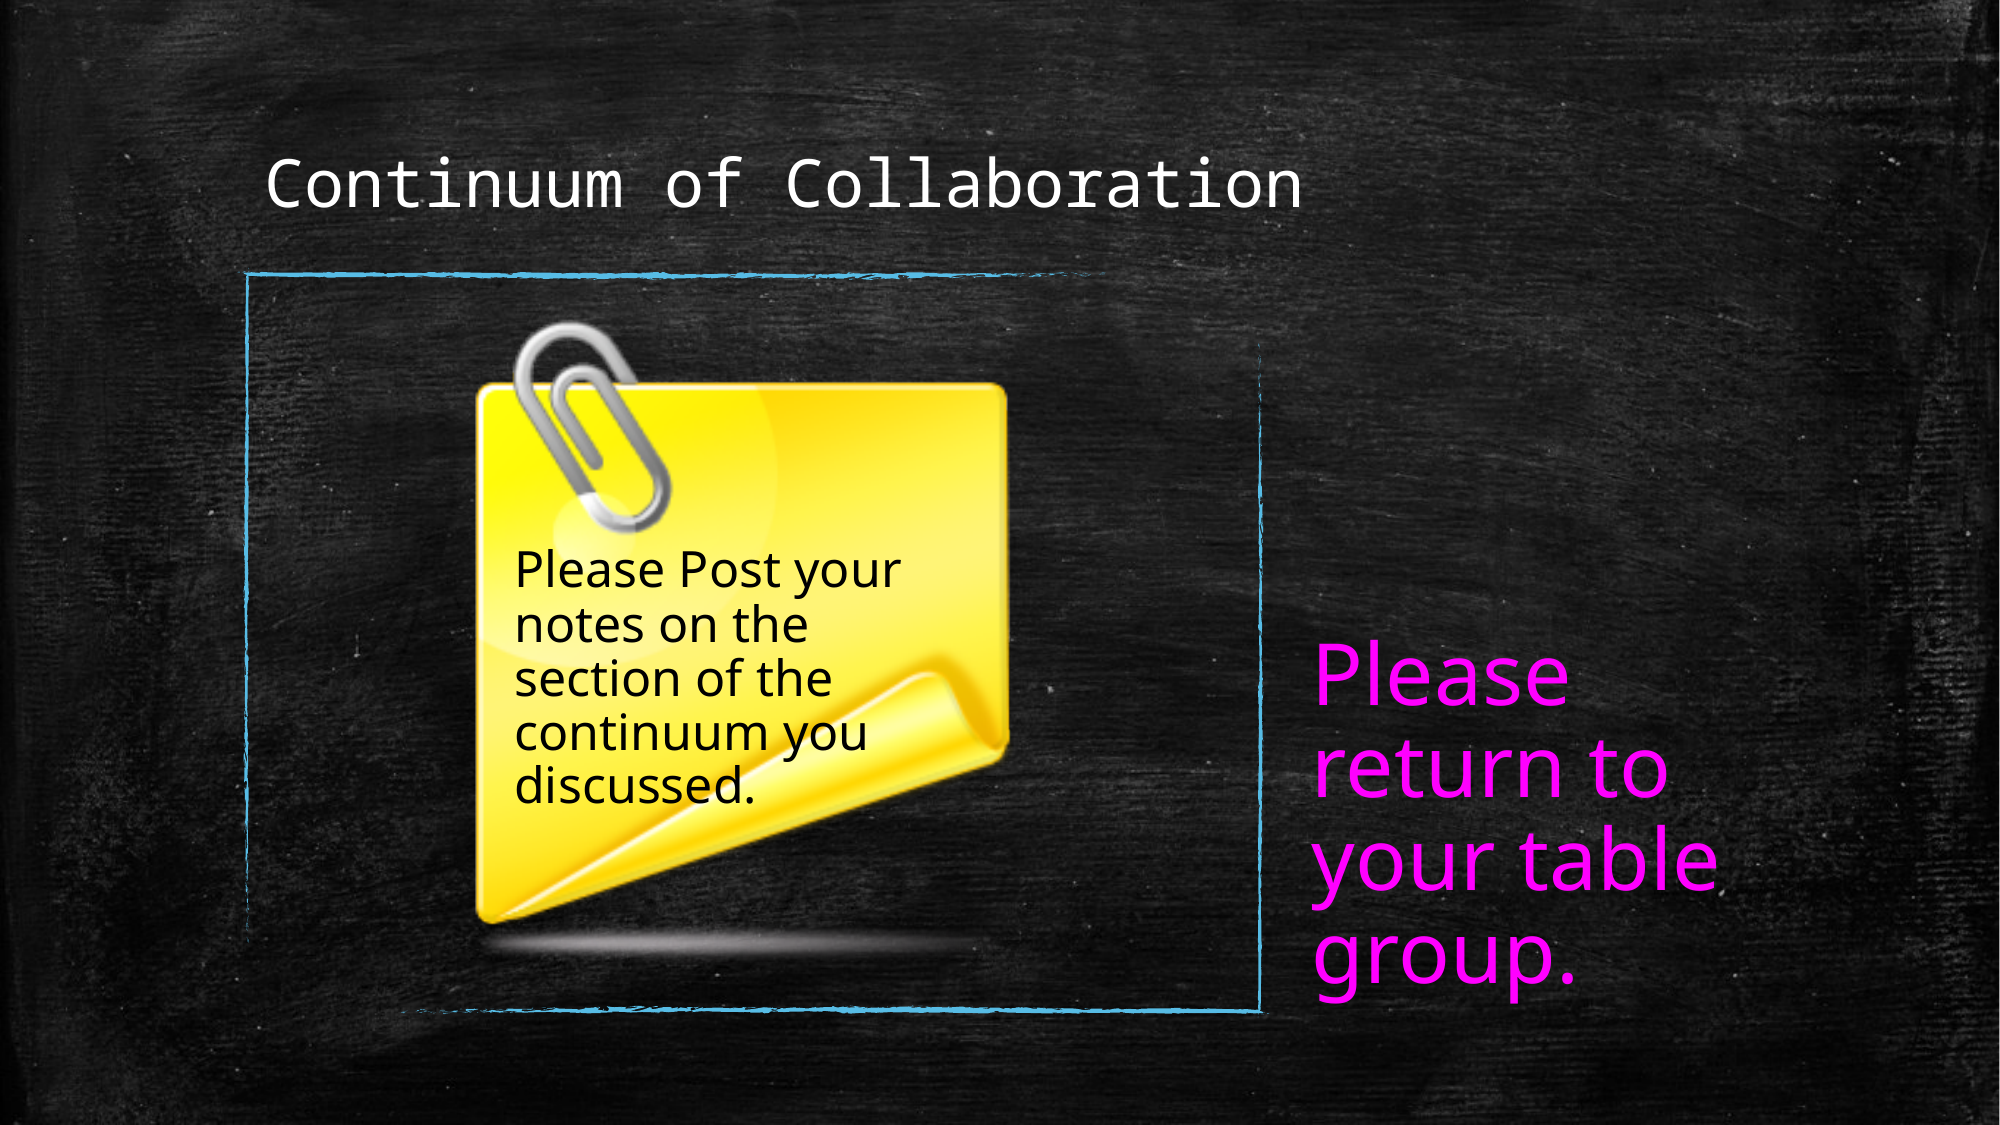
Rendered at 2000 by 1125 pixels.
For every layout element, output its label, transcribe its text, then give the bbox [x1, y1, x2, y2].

title Continuum of Collaboration [249, 62, 1750, 230]
picture [362, 261, 1080, 980]
list Please return to your table group. [1296, 559, 1747, 1010]
